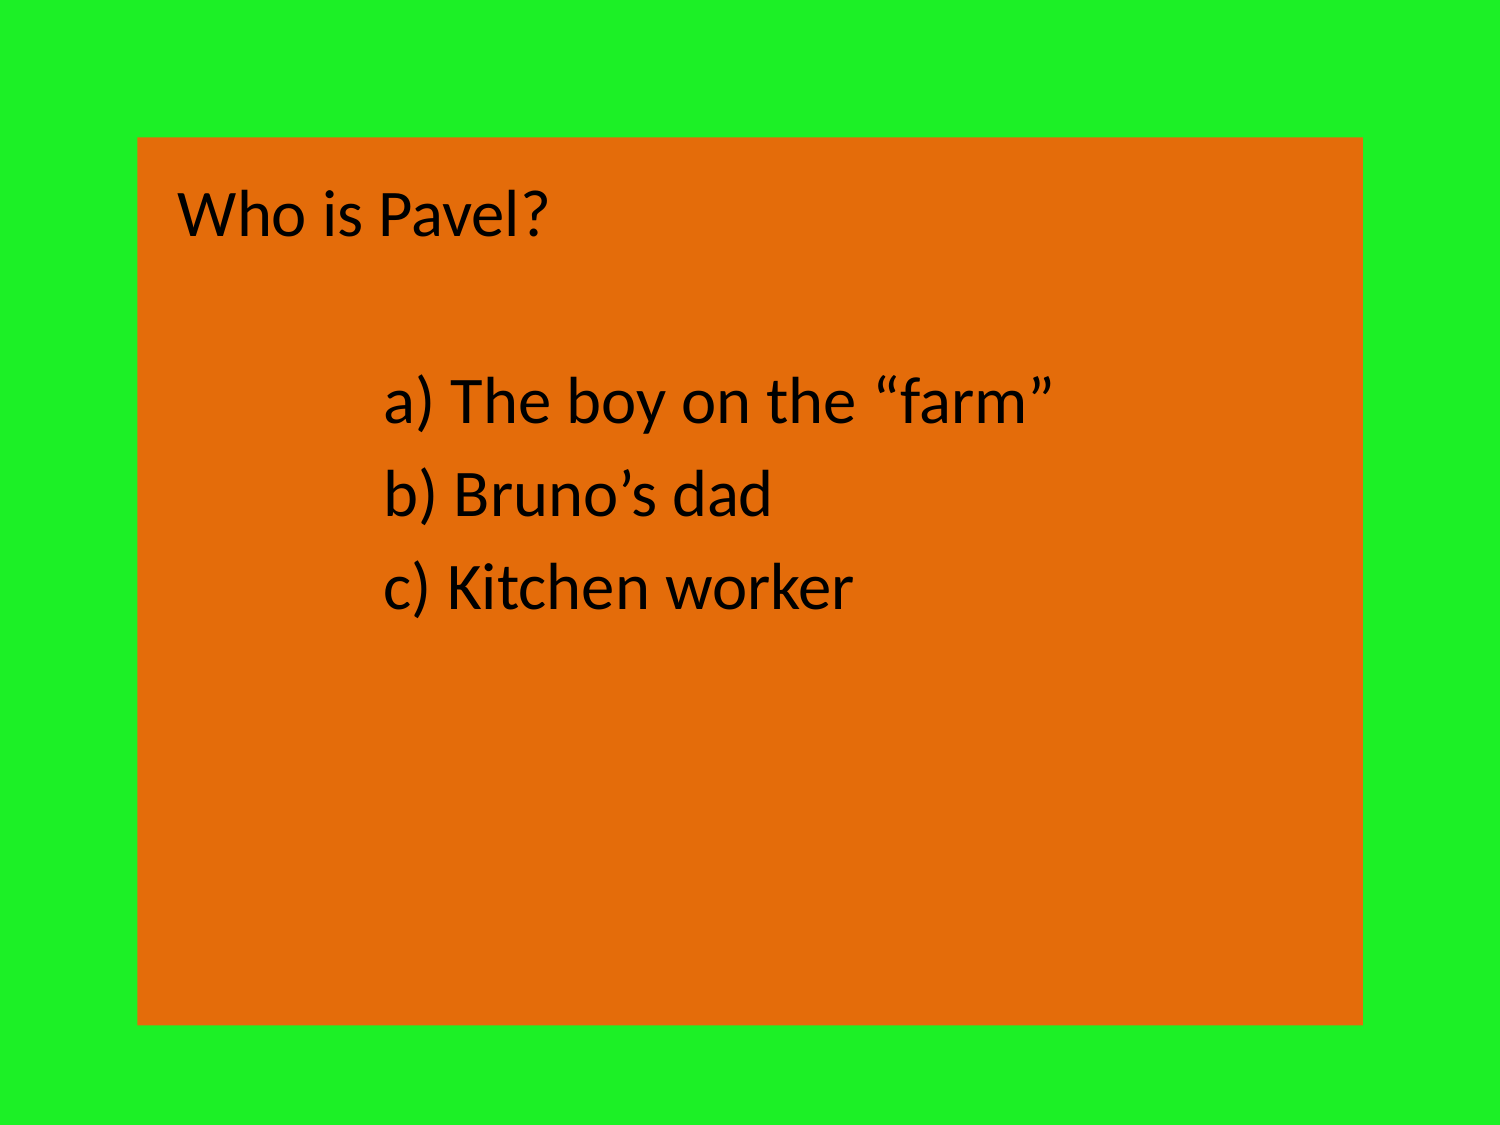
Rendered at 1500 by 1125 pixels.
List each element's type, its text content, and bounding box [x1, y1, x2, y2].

text_box [135, 135, 1365, 1028]
list Who is Pavel? a) The boy on the “farm” b) Bruno’s dad c) Kitchen worker [162, 162, 1375, 1013]
